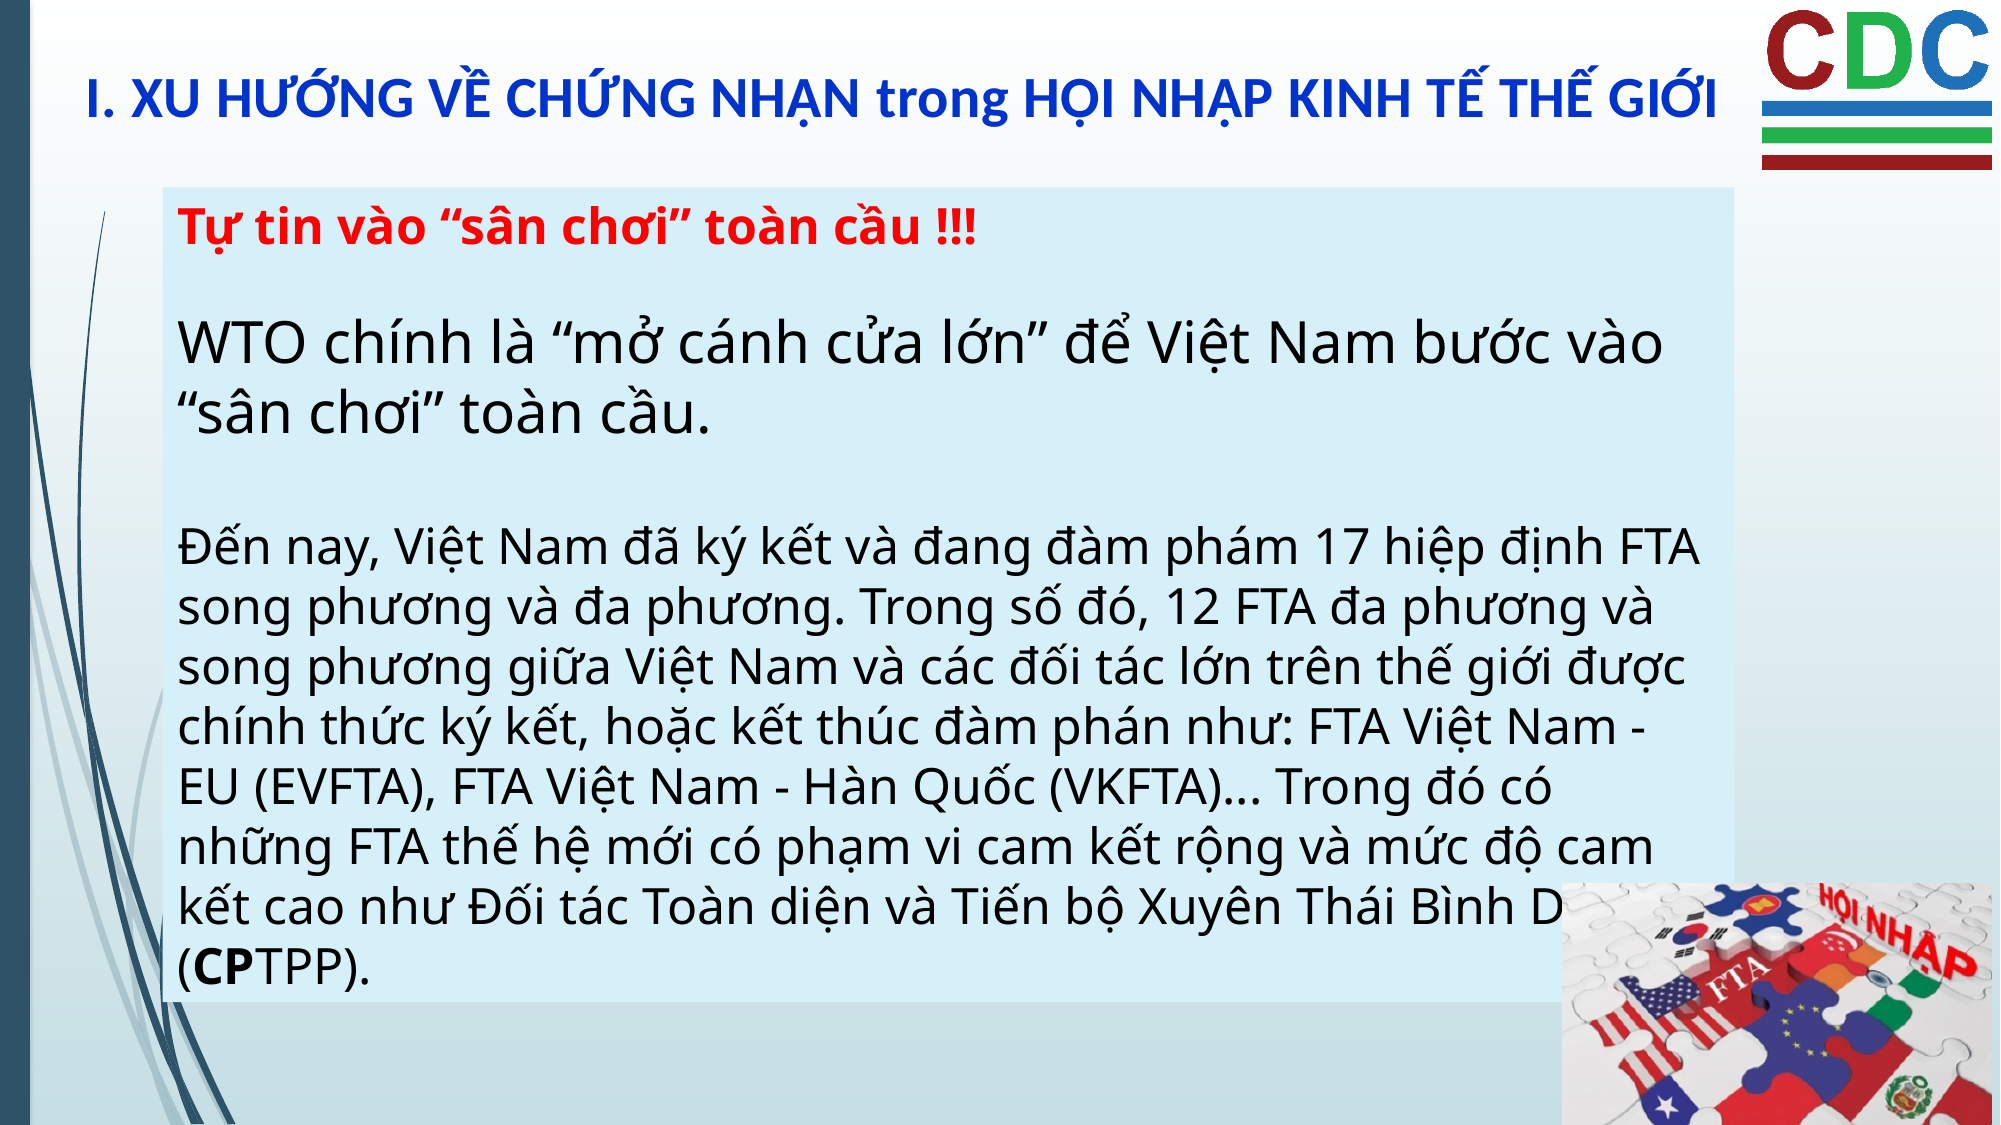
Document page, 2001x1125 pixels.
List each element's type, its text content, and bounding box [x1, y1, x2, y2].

text_box I. XU HƯỚNG VỀ CHỨNG NHẬN trong HỘI NHẬP KINH TẾ THẾ GIỚI [68, 52, 1757, 137]
picture [1762, 10, 1992, 170]
picture [1562, 883, 1992, 1125]
text_box Tự tin vào “sân chơi” toàn cầu !!! WTO chính là “mở cánh cửa lớn” để Việt Nam bước vào “sân chơi” toàn cầu. Đến nay, Việt Nam đã ký kết và đang đàm phám 17 hiệp định FTA song phương và đa phương. Trong số đó, 12 FTA đa phương và song phương giữa Việt Nam và các đối tác lớn trên thế giới được chính thức ký kết, hoặc kết thúc đàm phán như: FTA Việt Nam - EU (EVFTA), FTA Việt Nam - Hàn Quốc (VKFTA)... Trong đó có những FTA thế hệ mới có phạm vi cam kết rộng và mức độ cam kết cao như Đối tác Toàn diện và Tiến bộ Xuyên Thái Bình Dương (CPTPP). [162, 187, 1735, 1003]
